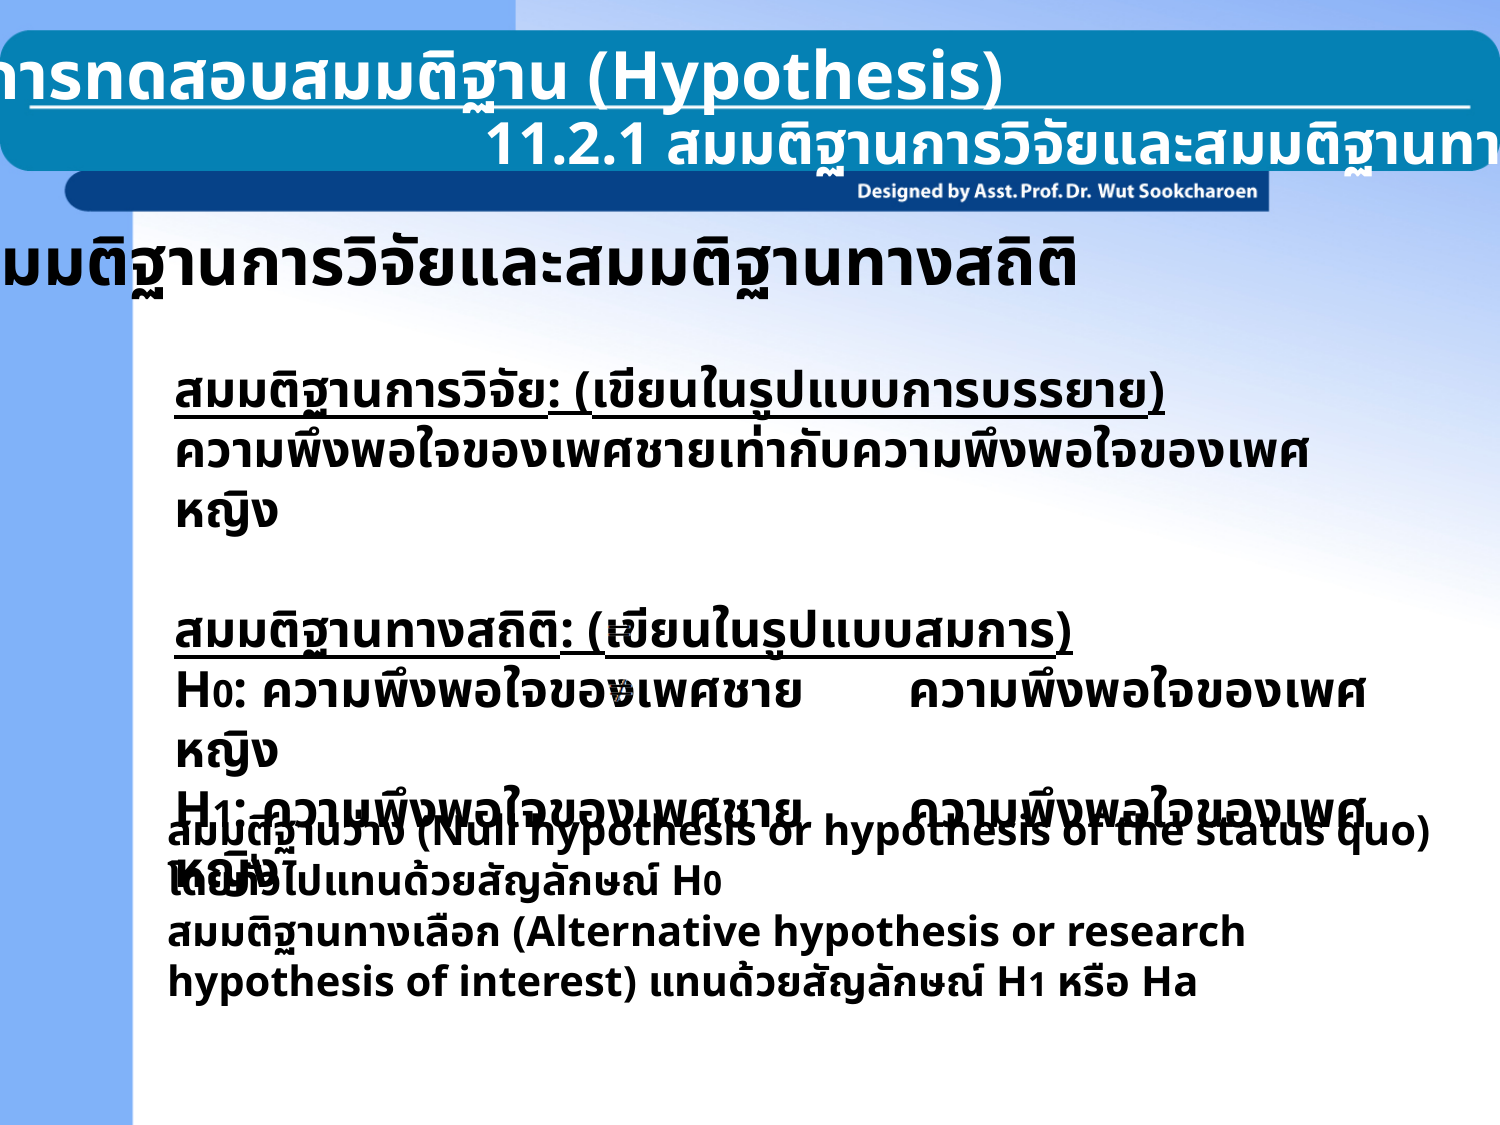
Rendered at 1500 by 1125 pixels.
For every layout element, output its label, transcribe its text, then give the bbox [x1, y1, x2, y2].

text_box 11.2.1 สมมติฐานการวิจัยและสมมติฐานทางสถิติ [469, 98, 1500, 184]
picture [0, 149, 1500, 1125]
text_box 11.2 การทดสอบสมมติฐาน (Hypothesis) [0, 25, 1020, 121]
text_box สมมติฐานการวิจัยและสมมติฐานทางสถิติ [0, 210, 1096, 306]
picture [0, 1, 1500, 53]
text_box สมมติฐานว่าง (Null hypothesis or hypothesis of the status quo) โดยทั่วไปแทนด้วยสัญลักษณ์ H0 สมมติฐานทางเลือก (Alternative hypothesis or research hypothesis of interest) แทนด้วยสัญลักษณ์ H1 หรือ Ha [152, 796, 1465, 1012]
text_box สมมติฐานการวิจัย: (เขียนในรูปแบบการบรรยาย) ความพึงพอใจของเพศชายเท่ากับความพึงพอใจของเพศหญิง สมมติฐานทางสถิติ: (เขียนในรูปแบบสมการ) H0: ความพึงพอใจของเพศชาย ความพึงพอใจของเพศหญิง H1: ความพึงพอใจของเพศชาย ความพึงพอใจของเพศหญิง [159, 349, 1424, 905]
